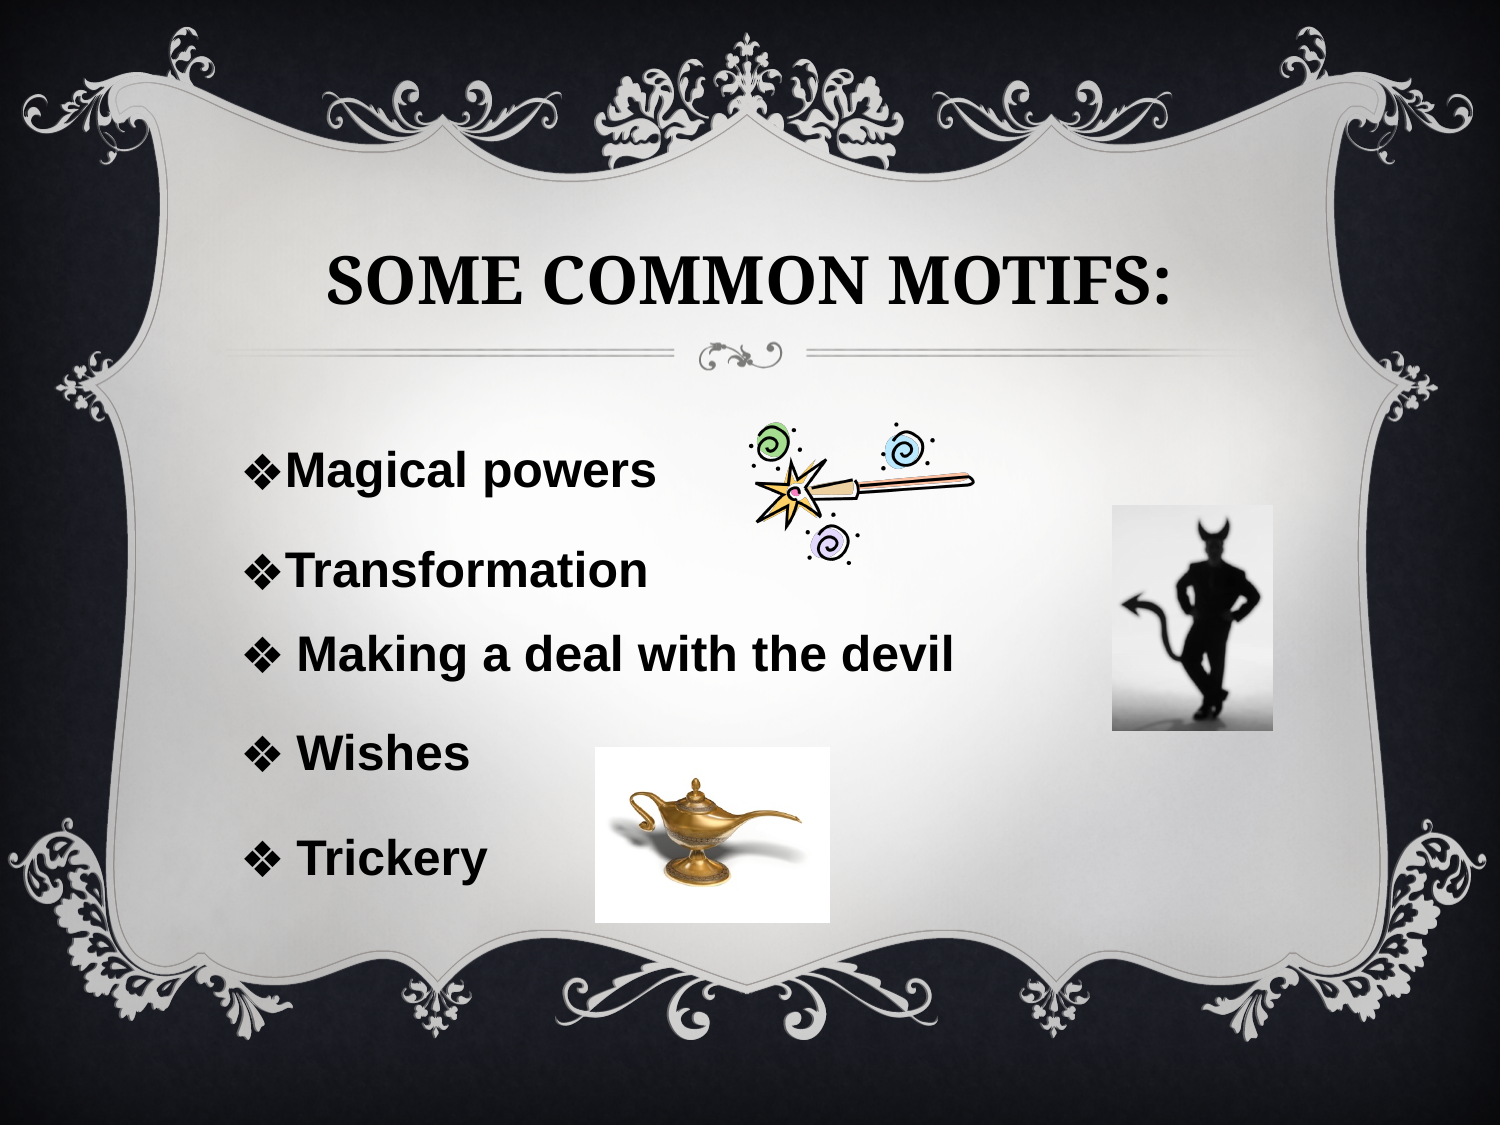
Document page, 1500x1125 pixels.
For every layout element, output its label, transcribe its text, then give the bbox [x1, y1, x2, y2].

text_box Making a deal with the devil [225, 613, 1025, 750]
title SOME COMMON MOTIFS: [225, 212, 1275, 325]
list Magical powers Transformation [914, 399, 1275, 613]
list Magical powers Transformation [225, 399, 911, 613]
text_box Wishes Trickery [224, 712, 663, 900]
picture [0, 0, 1500, 1125]
